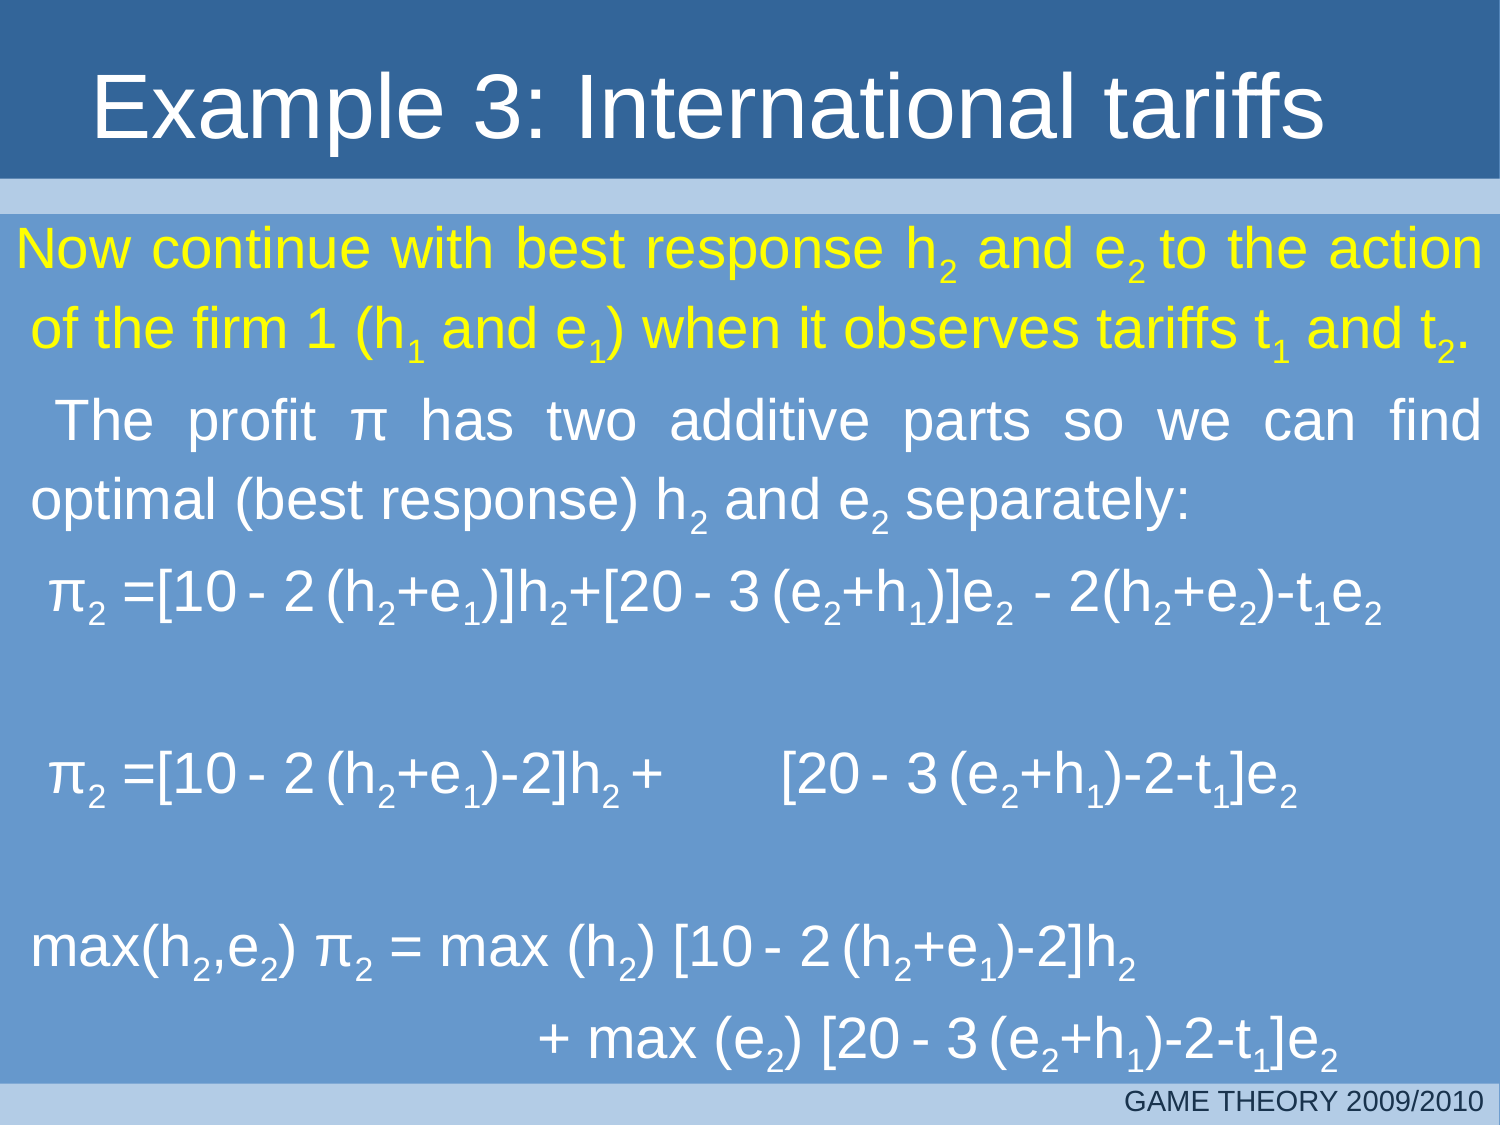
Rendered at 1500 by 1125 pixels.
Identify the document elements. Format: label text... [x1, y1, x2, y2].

text_box GAME THEORY 2009/2010 [1109, 1075, 1500, 1125]
title Example 3: International tariffs [74, 42, 1436, 162]
list Now continue with best response h2 and e2 to the action of the firm 1 (h1 and e1) when it observes tariffs t1 and t2. The profit π has two additive parts so we can find optimal (best response) h2 and e2 separately: π2 =[10 - 2 (h2+e1)]h2+[20 - 3 (e2+h1)]e2 - 2(h2+e2)-t1e2 π2 =[10 - 2 (h2+e1)-2]h2 + [20 - 3 (e2+h1)-2-t1]e2 max(h2,e2) π2 = max (h2) [10 - 2 (h2+e1)-2]h2 + max (e2) [20 - 3 (e2+h1)-2-t1]e2 [0, 202, 1500, 960]
